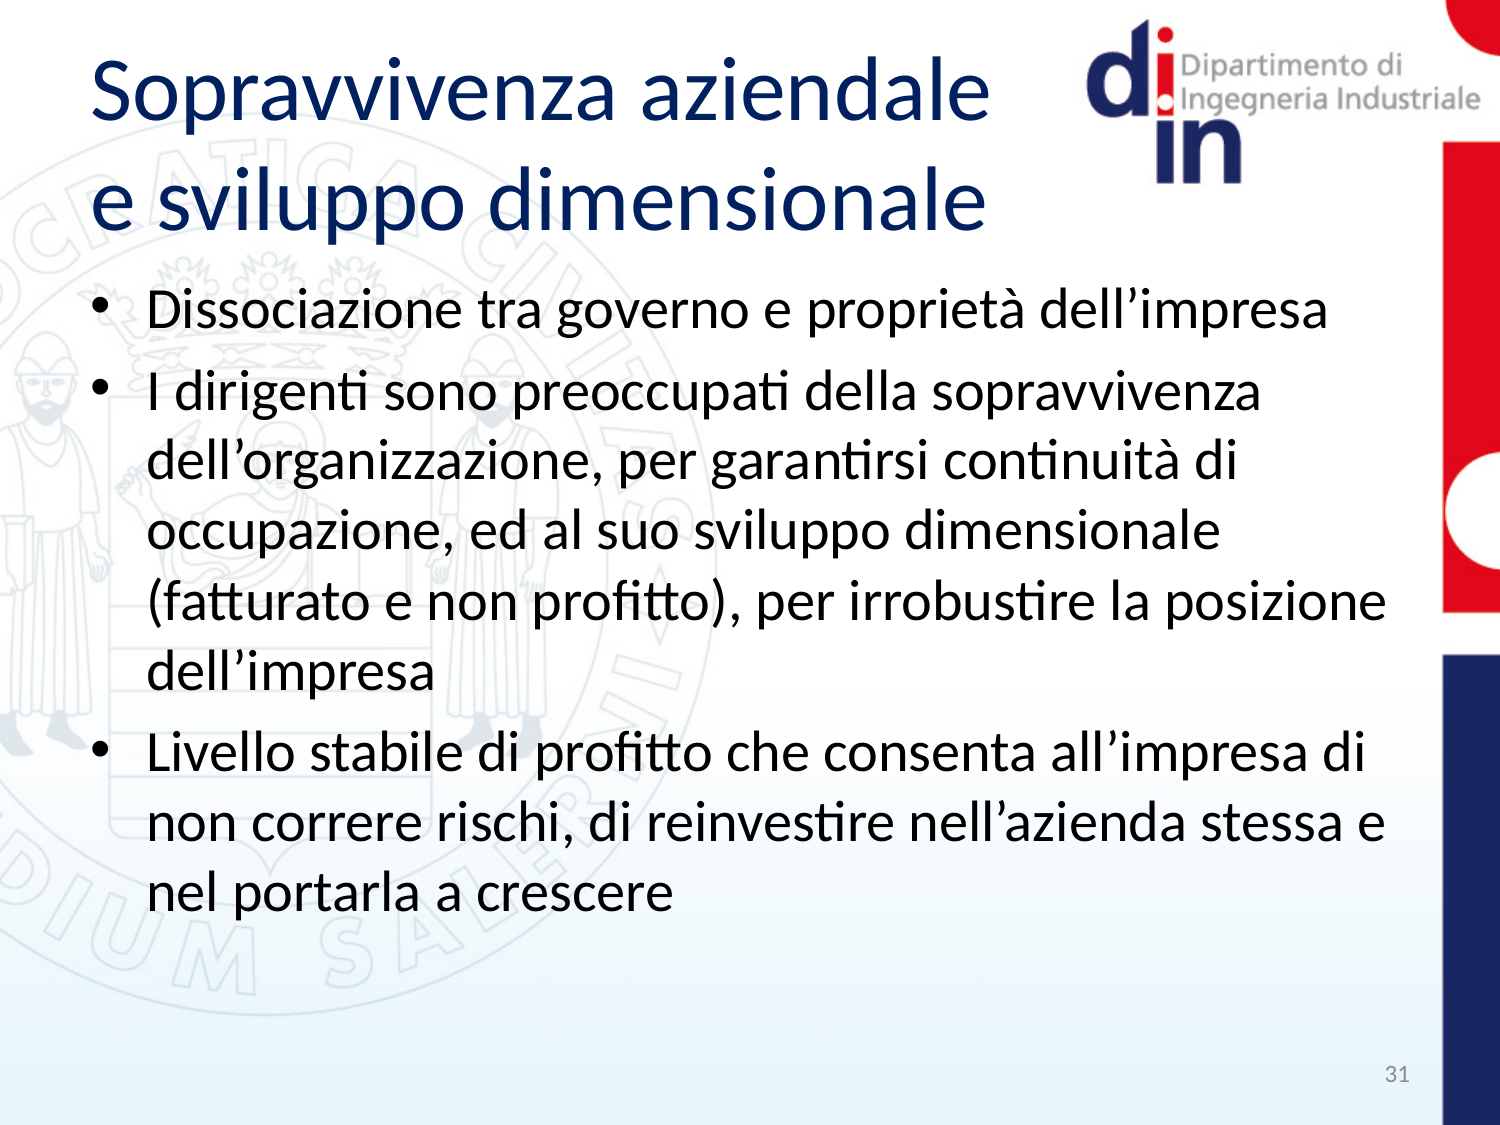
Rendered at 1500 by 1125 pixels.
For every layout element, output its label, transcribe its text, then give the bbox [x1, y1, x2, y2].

picture [0, 0, 1500, 1125]
slide_number 31 [1257, 1042, 1425, 1103]
list Dissociazione tra governo e proprietà dell’impresa I dirigenti sono preoccupati della sopravvivenza dell’organizzazione, per garantirsi continuità di occupazione, ed al suo sviluppo dimensionale (fatturato e non profitto), per irrobustire la posizione dell’impresa Livello stabile di profitto che consenta all’impresa di non correre rischi, di reinvestire nell’azienda stessa e nel portarla a crescere [74, 262, 1426, 1006]
title Sopravvivenza aziendale e sviluppo dimensionale [74, 44, 1070, 233]
